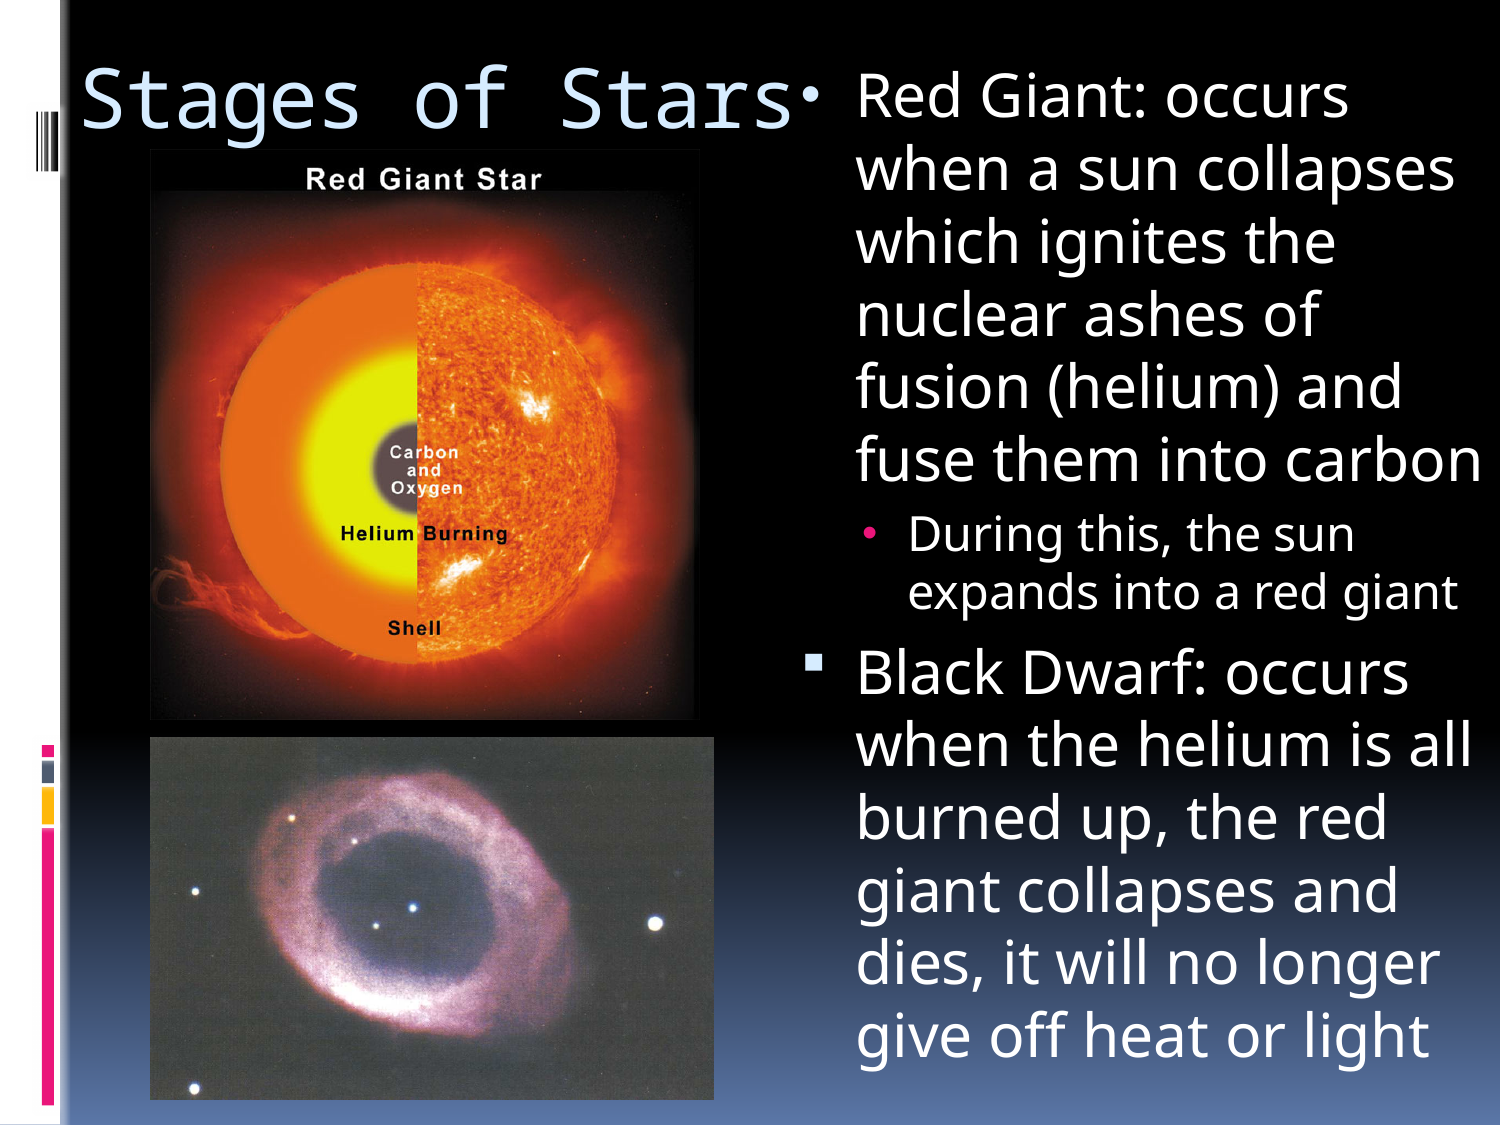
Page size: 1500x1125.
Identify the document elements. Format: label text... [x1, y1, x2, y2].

list Red Giant: occurs when a sun collapses which ignites the nuclear ashes of fusion (helium) and fuse them into carbon During this, the sun expands into a red giant Black Dwarf: occurs when the helium is all burned up, the red giant collapses and dies, it will no longer give off heat or light [774, 50, 1500, 1125]
picture [149, 736, 714, 1101]
picture [149, 149, 701, 720]
title Stages of Stars [62, 37, 1338, 188]
